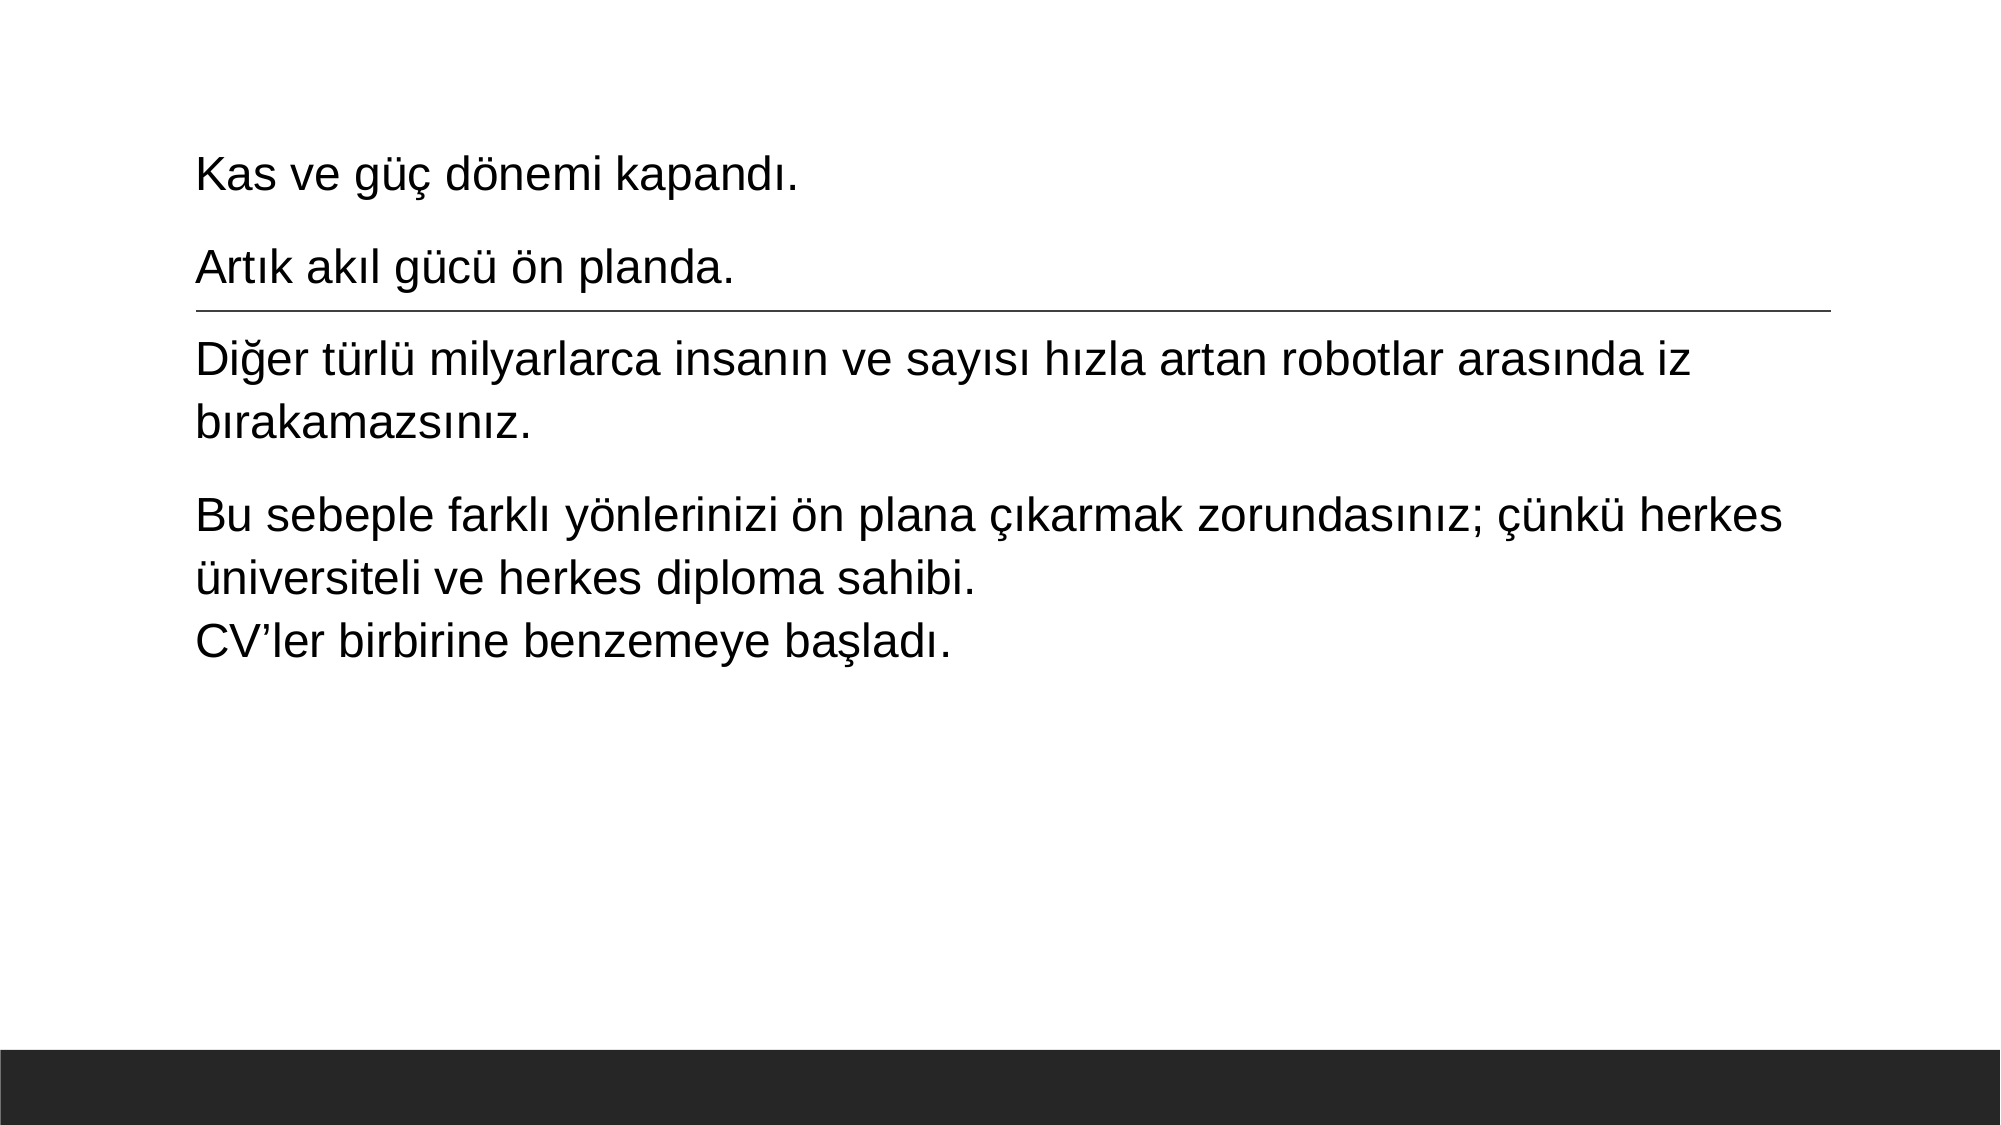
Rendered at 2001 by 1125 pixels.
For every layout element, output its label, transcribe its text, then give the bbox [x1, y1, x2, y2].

list Kas ve güç dönemi kapandı. Artık akıl gücü ön planda. Diğer türlü milyarlarca insanın ve sayısı hızla artan robotlar arasında iz bırakamazsınız. Bu sebeple farklı yönlerinizi ön plana çıkarmak zorundasınız; çünkü herkes üniversiteli ve herkes diploma sahibi. CV’ler birbirine benzemeye başladı. [180, 129, 1830, 963]
